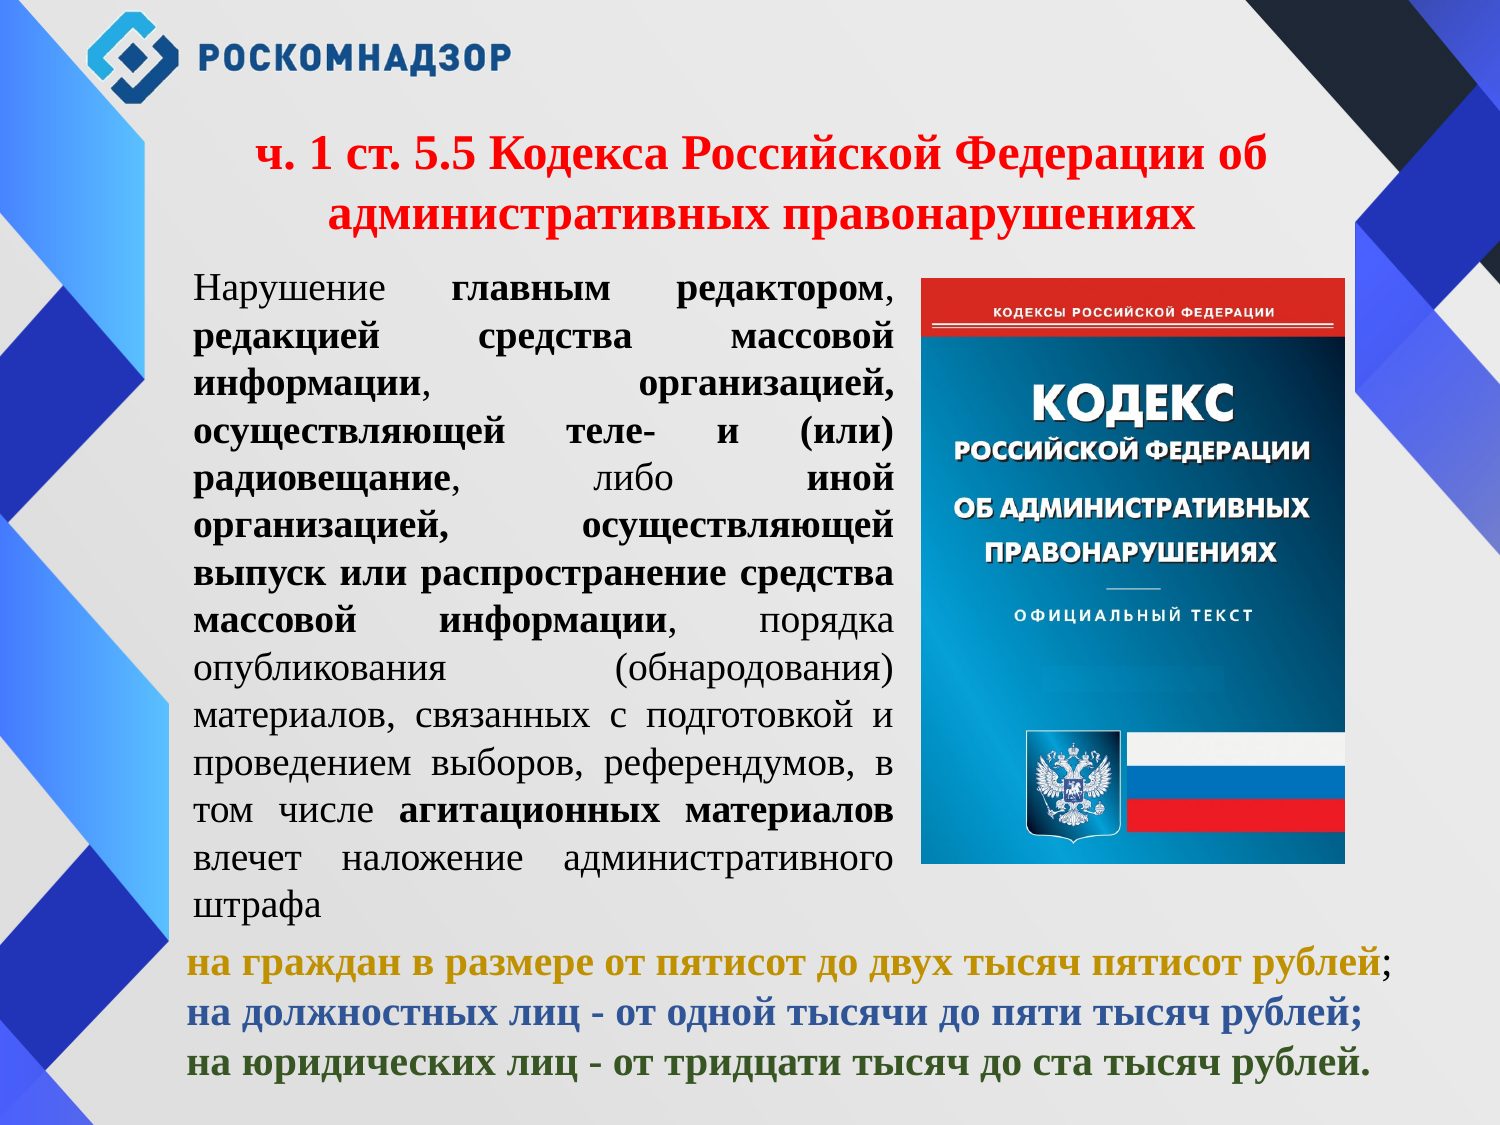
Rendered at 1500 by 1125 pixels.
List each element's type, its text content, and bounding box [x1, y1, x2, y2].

text_box на граждан в размере от пятисот до двух тысяч пятисот рублей; на должностных лиц - от одной тысячи до пяти тысяч рублей; на юридических лиц - от тридцати тысяч до ста тысяч рублей. [171, 926, 1441, 1092]
picture [0, 0, 1500, 1125]
text_box Нарушение главным редактором, редакцией средства массовой информации, организацией, осуществляющей теле- и (или) радиовещание, либо иной организацией, осуществляющей выпуск или распространение средства массовой информации, порядка опубликования (обнародования) материалов, связанных с подготовкой и проведением выборов, референдумов, в том числе агитационных материалов влечет наложение административного штрафа [178, 253, 910, 934]
text_box ч. 1 ст. 5.5 Кодекса Российской Федерации об административных правонарушениях [148, 112, 1375, 247]
